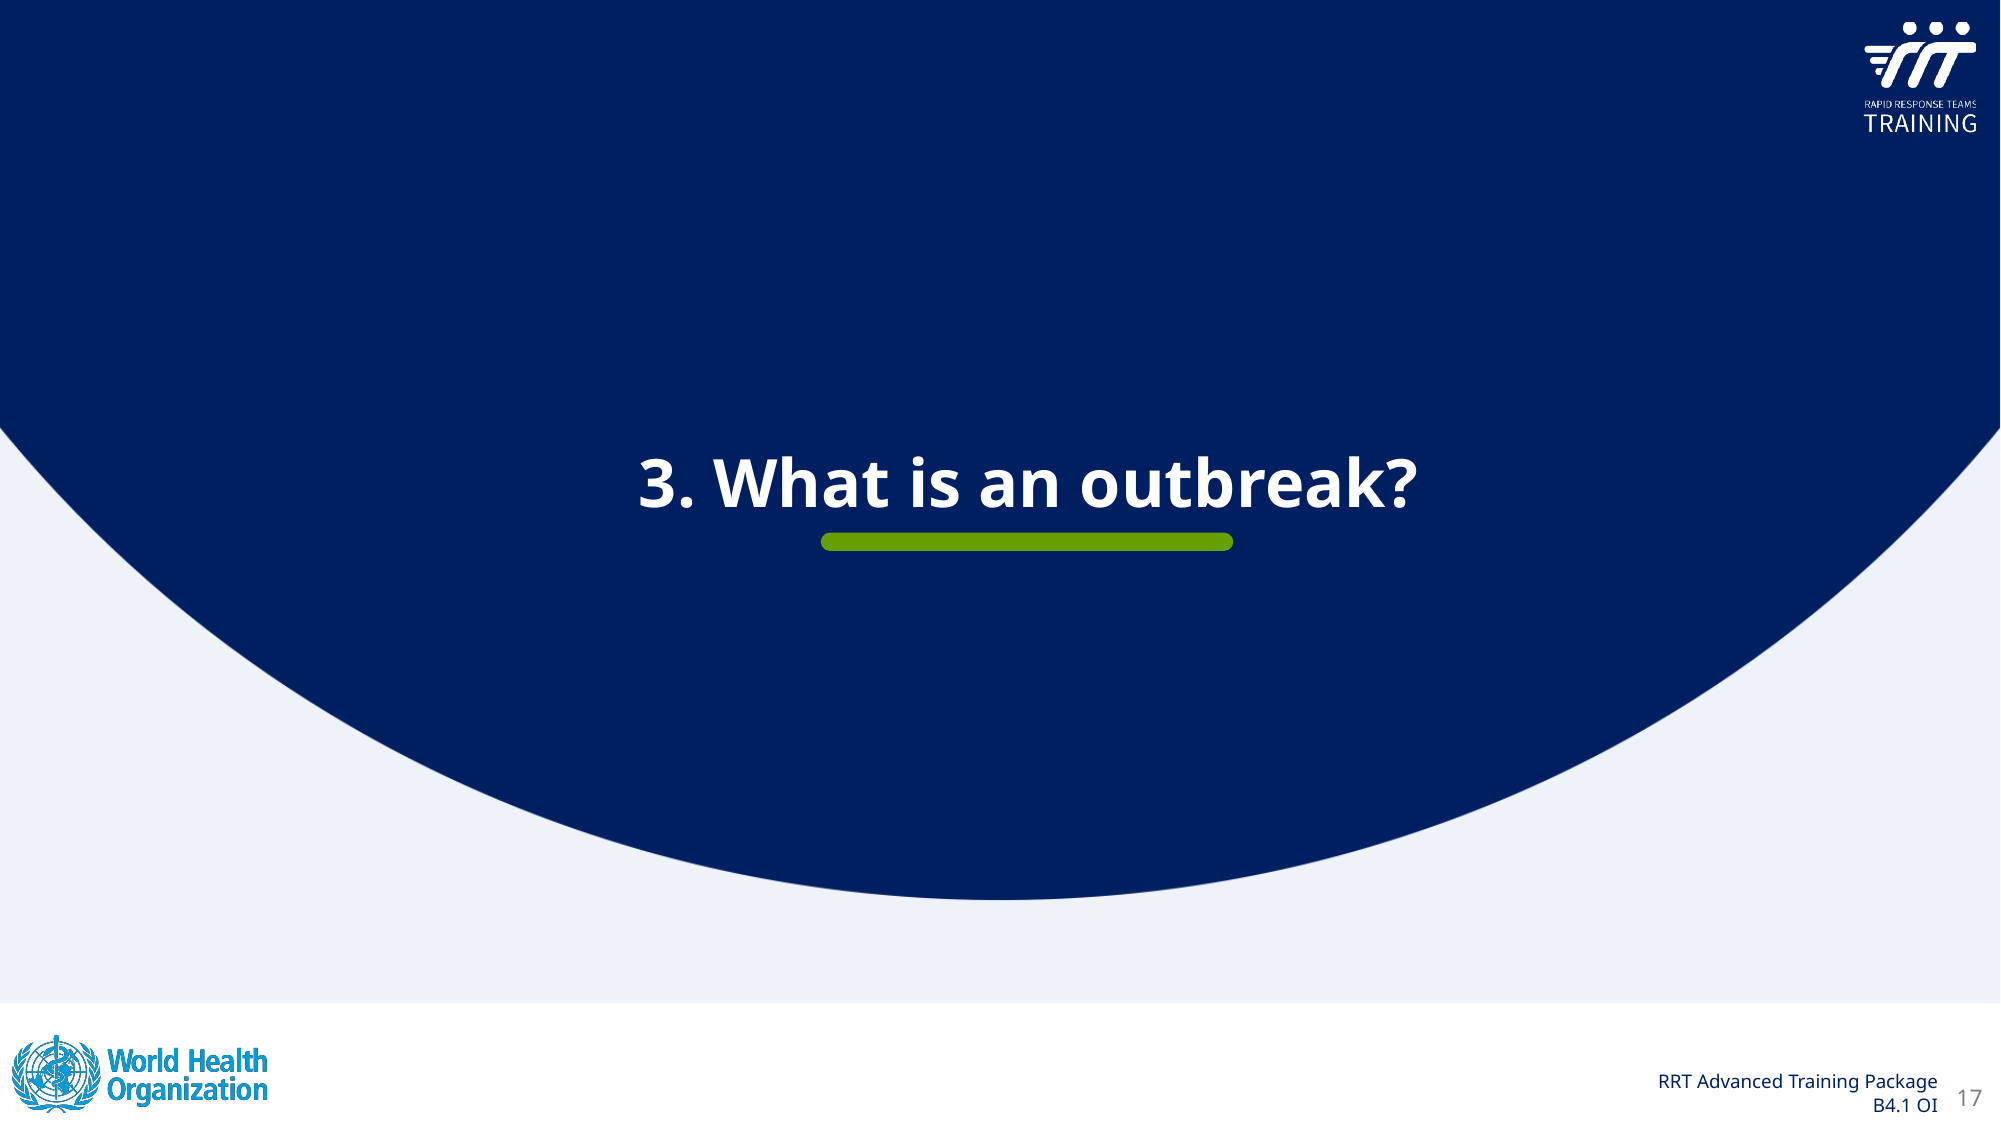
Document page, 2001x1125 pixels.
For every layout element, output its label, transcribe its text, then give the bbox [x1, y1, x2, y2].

picture [46, 1056, 54, 1062]
picture [34, 1054, 43, 1078]
picture [71, 1053, 90, 1091]
picture [12, 1035, 54, 1068]
picture [24, 1054, 36, 1087]
picture [0, 0, 2001, 1003]
list 3. What is an outbreak? [97, 441, 1960, 532]
picture [59, 1035, 267, 1113]
picture [40, 1062, 47, 1070]
picture [36, 1088, 78, 1105]
picture [12, 1083, 48, 1113]
picture [30, 1083, 37, 1091]
picture [22, 1062, 26, 1077]
picture [50, 1108, 62, 1113]
